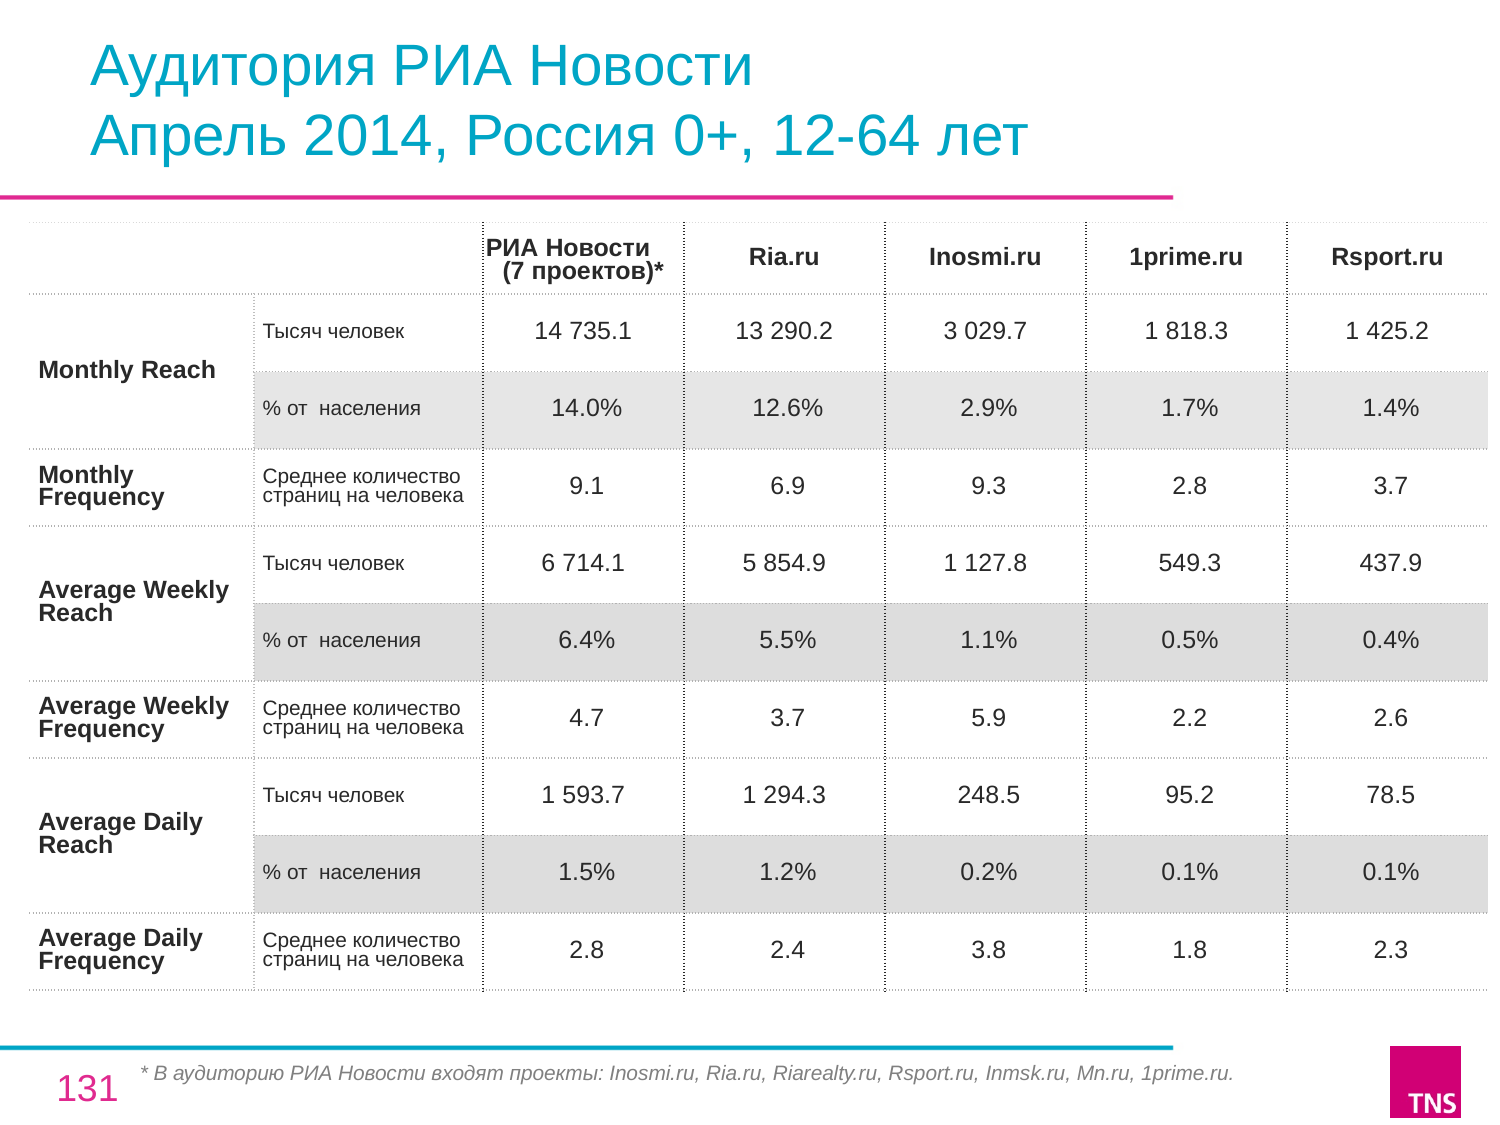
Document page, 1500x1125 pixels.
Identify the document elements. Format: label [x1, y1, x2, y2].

title [74, 8, 1476, 187]
table_cell [29, 294, 1488, 990]
text_box [124, 1052, 1463, 1092]
picture [0, 0, 1500, 1125]
table_header [29, 223, 1488, 294]
slide_number [40, 1055, 392, 1125]
